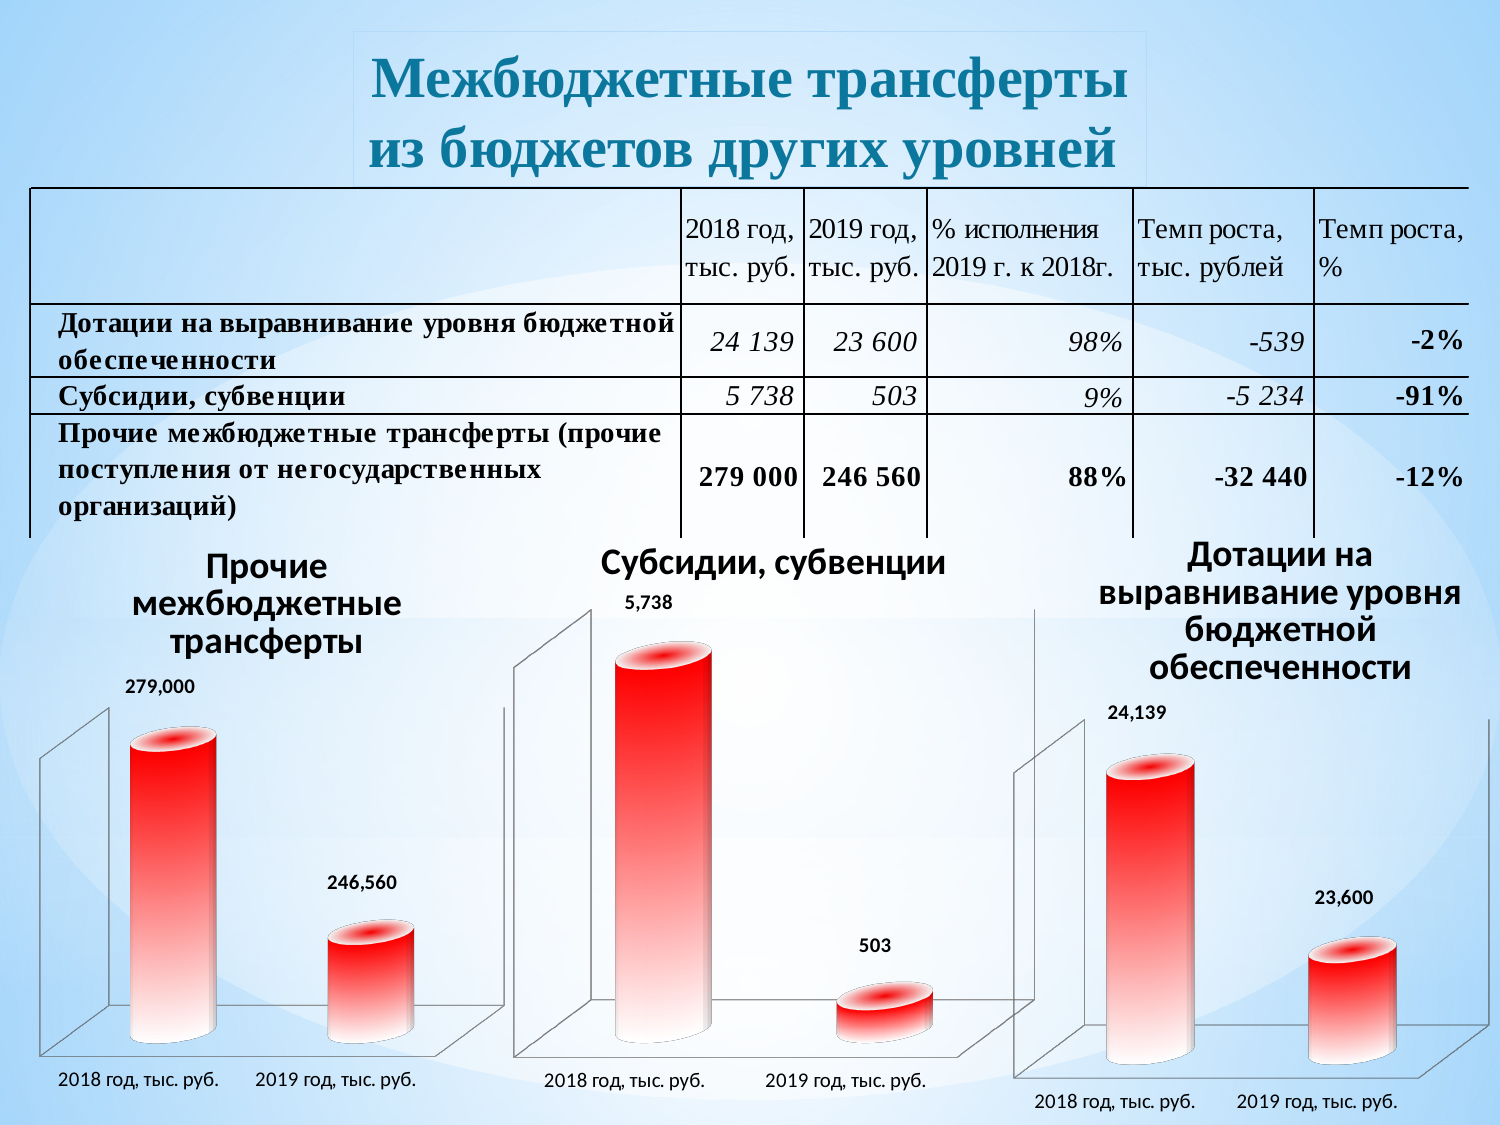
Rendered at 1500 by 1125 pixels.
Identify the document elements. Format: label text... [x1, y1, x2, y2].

text_box Межбюджетные трансферты из бюджетов других уровней [353, 31, 1147, 184]
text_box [29, 187, 1471, 540]
chart [29, 514, 1500, 1125]
